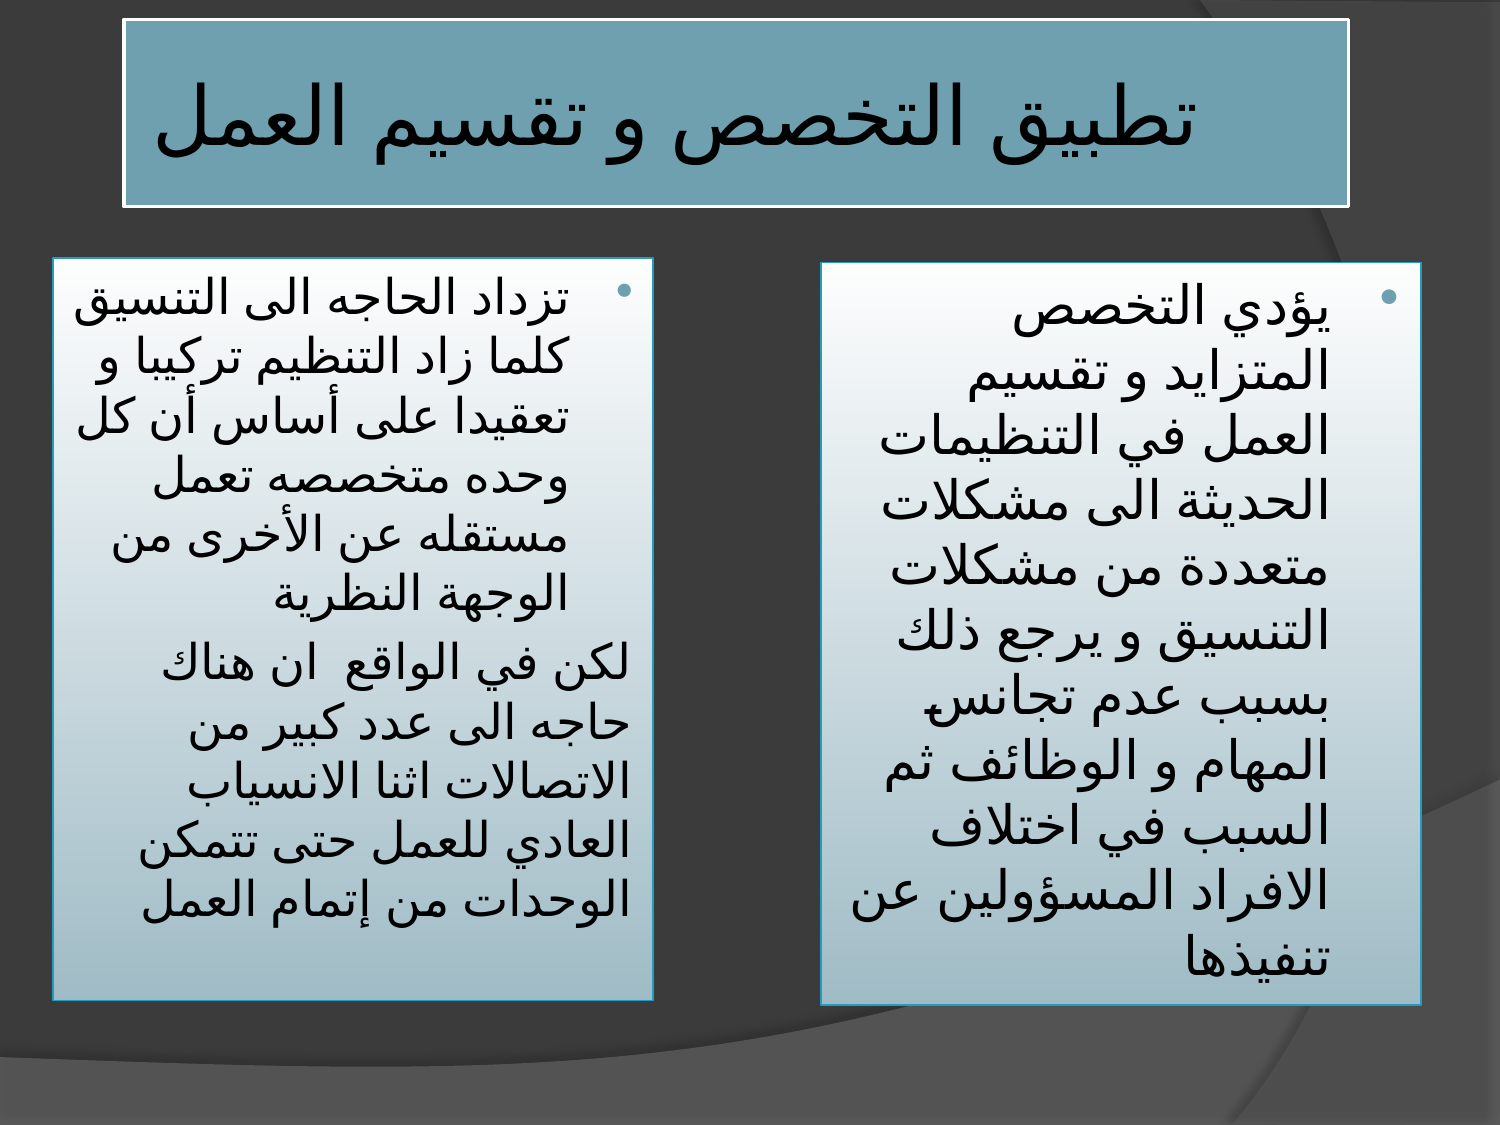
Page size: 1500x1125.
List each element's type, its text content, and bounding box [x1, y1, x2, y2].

title تطبيق التخصص و تقسيم العمل [122, 18, 1350, 208]
list يؤدي التخصص المتزايد و تقسيم العمل في التنظيمات الحديثة الى مشكلات متعددة من مشكلات التنسيق و يرجع ذلك بسبب عدم تجانس المهام و الوظائف ثم السبب في اختلاف الافراد المسؤولين عن تنفيذها [820, 262, 1422, 1006]
list تزداد الحاجه الى التنسيق كلما زاد التنظيم تركيبا و تعقيدا على أساس أن كل وحده متخصصه تعمل مستقله عن الأخرى من الوجهة النظرية لكن في الواقع ان هناك حاجه الى عدد كبير من الاتصالات اثنا الانسياب العادي للعمل حتى تتمكن الوحدات من إتمام العمل [52, 257, 654, 1001]
